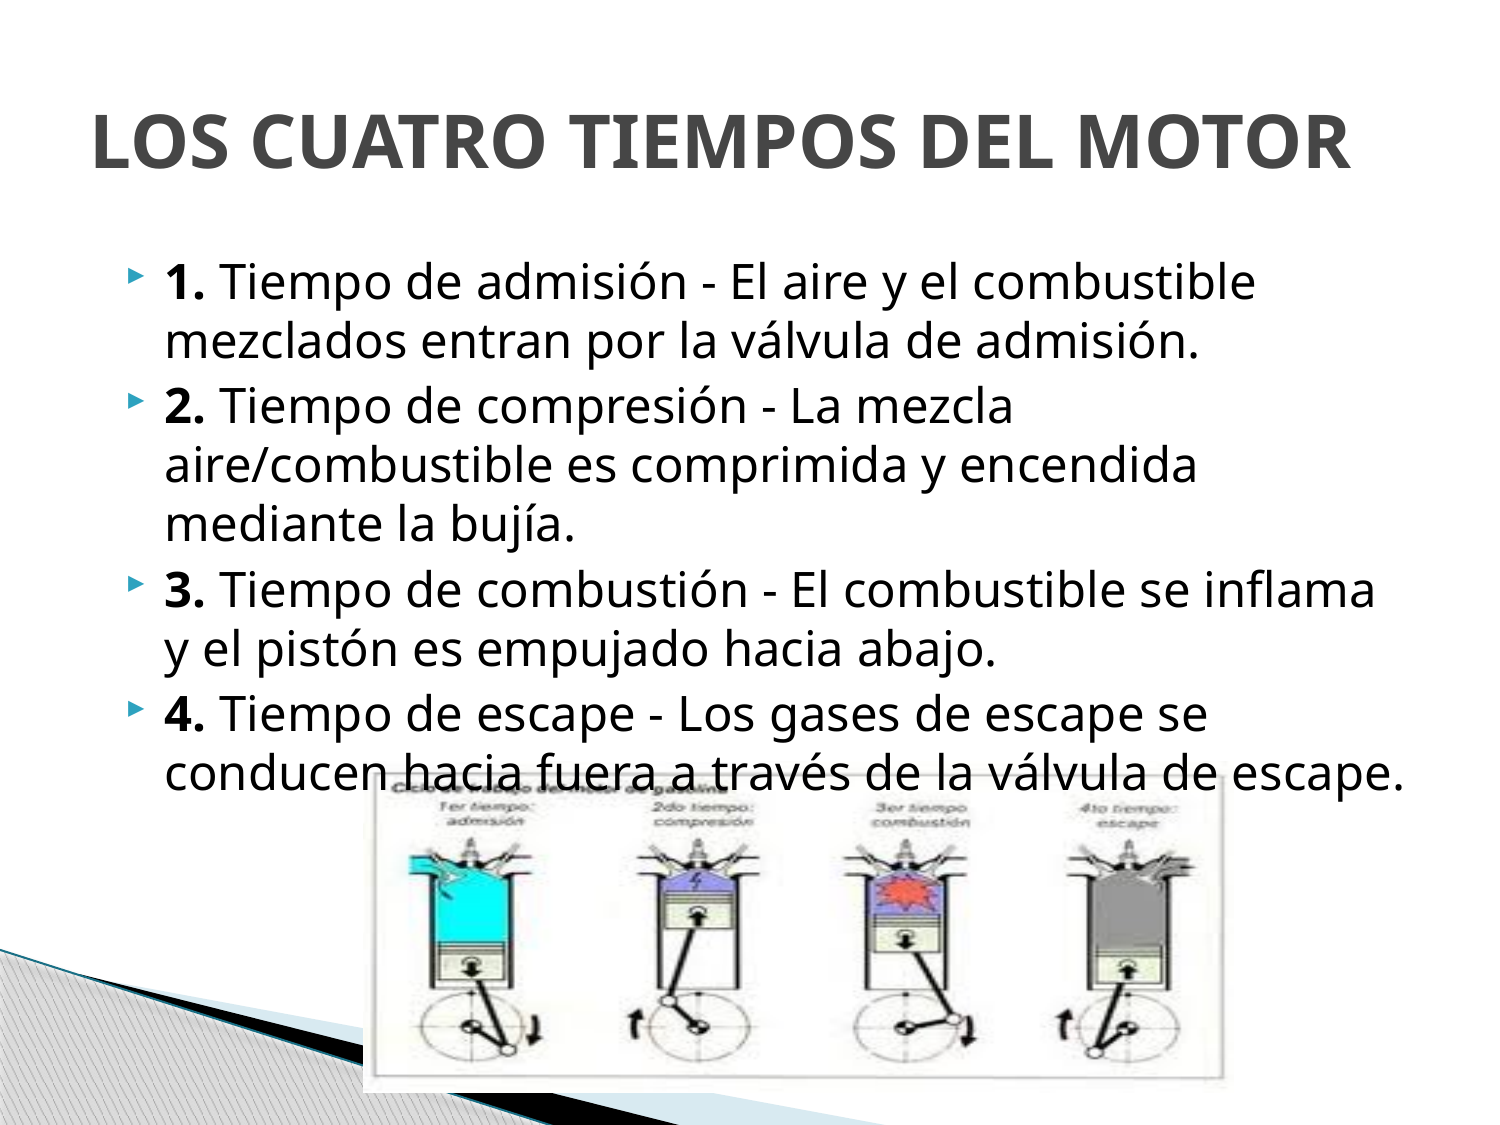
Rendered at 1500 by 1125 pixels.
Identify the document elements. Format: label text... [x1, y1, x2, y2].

title LOS CUATRO TIEMPOS DEL MOTOR [75, 45, 1425, 233]
picture [363, 761, 1234, 1093]
list 1. Tiempo de admisión - El aire y el combustible mezclados entran por la válvula de admisión. 2. Tiempo de compresión - La mezcla aire/combustible es comprimida y encendida mediante la bujía. 3. Tiempo de combustión - El combustible se inflama y el pistón es empujado hacia abajo. 4. Tiempo de escape - Los gases de escape se conducen hacia fuera a través de la válvula de escape. [93, 243, 1425, 832]
